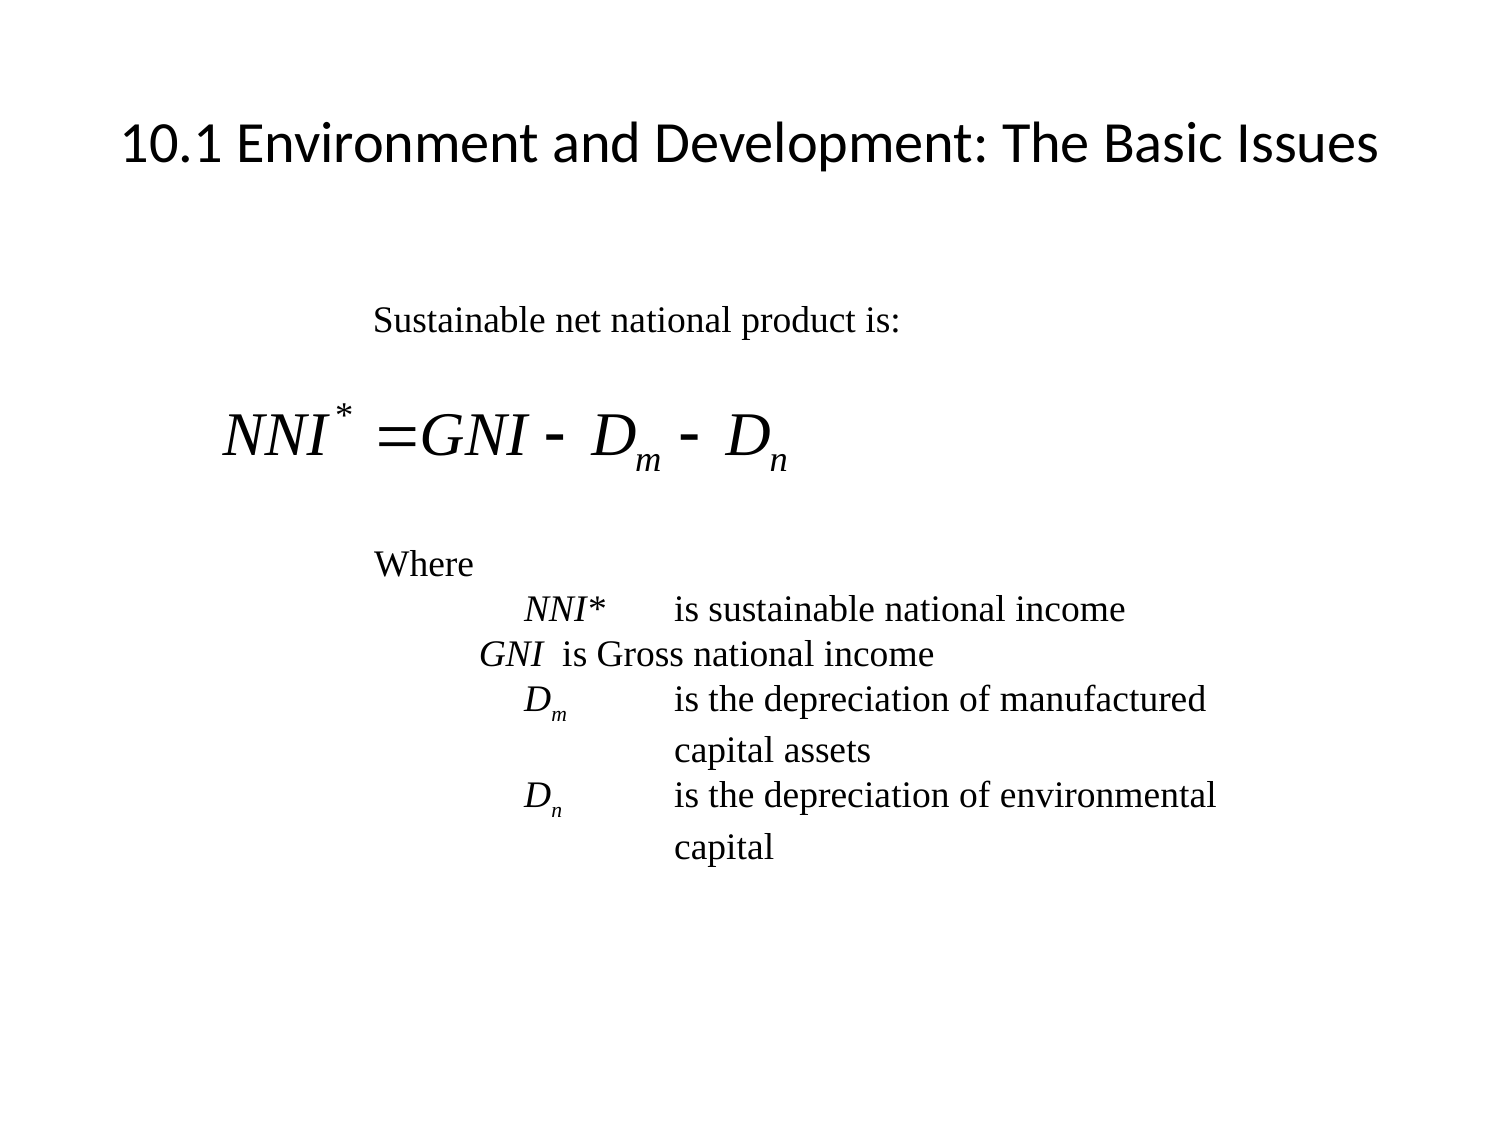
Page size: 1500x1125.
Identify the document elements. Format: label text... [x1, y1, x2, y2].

title 10.1 Environment and Development: The Basic Issues [75, 45, 1425, 233]
text_box Where NNI* is sustainable national income GNI is Gross national income Dm is the depreciation of manufactured capital assets Dn is the depreciation of environmental capital [359, 531, 1233, 874]
text_box Sustainable net national product is: [358, 287, 917, 348]
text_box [210, 388, 800, 487]
